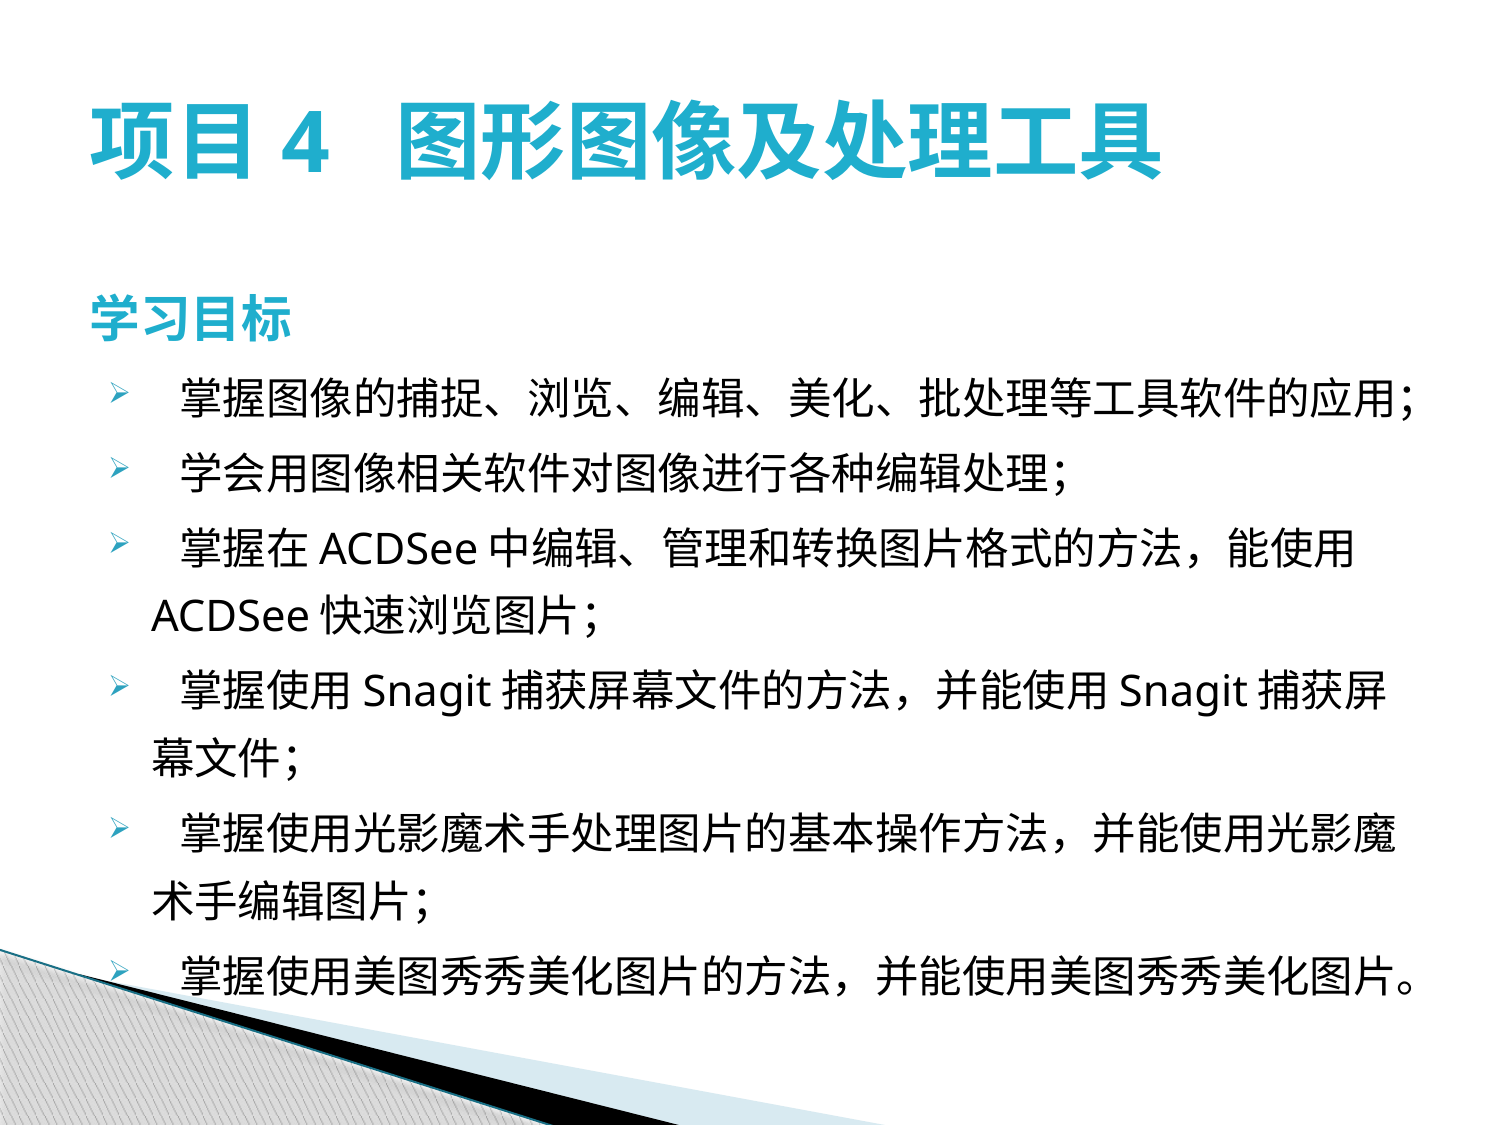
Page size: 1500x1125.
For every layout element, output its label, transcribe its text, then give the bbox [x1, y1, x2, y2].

title 项目4 图形图像及处理工具 [75, 45, 1425, 233]
list 学习目标 掌握图像的捕捉、浏览、编辑、美化、批处理等工具软件的应用； 学会用图像相关软件对图像进行各种编辑处理； 掌握在ACDSee中编辑、管理和转换图片格式的方法，能使用ACDSee快速浏览图片； 掌握使用Snagit捕获屏幕文件的方法，并能使用Snagit捕获屏幕文件； 掌握使用光影魔术手处理图片的基本操作方法，并能使用光影魔术手编辑图片； 掌握使用美图秀秀美化图片的方法，并能使用美图秀秀美化图片。 [75, 243, 1425, 1035]
